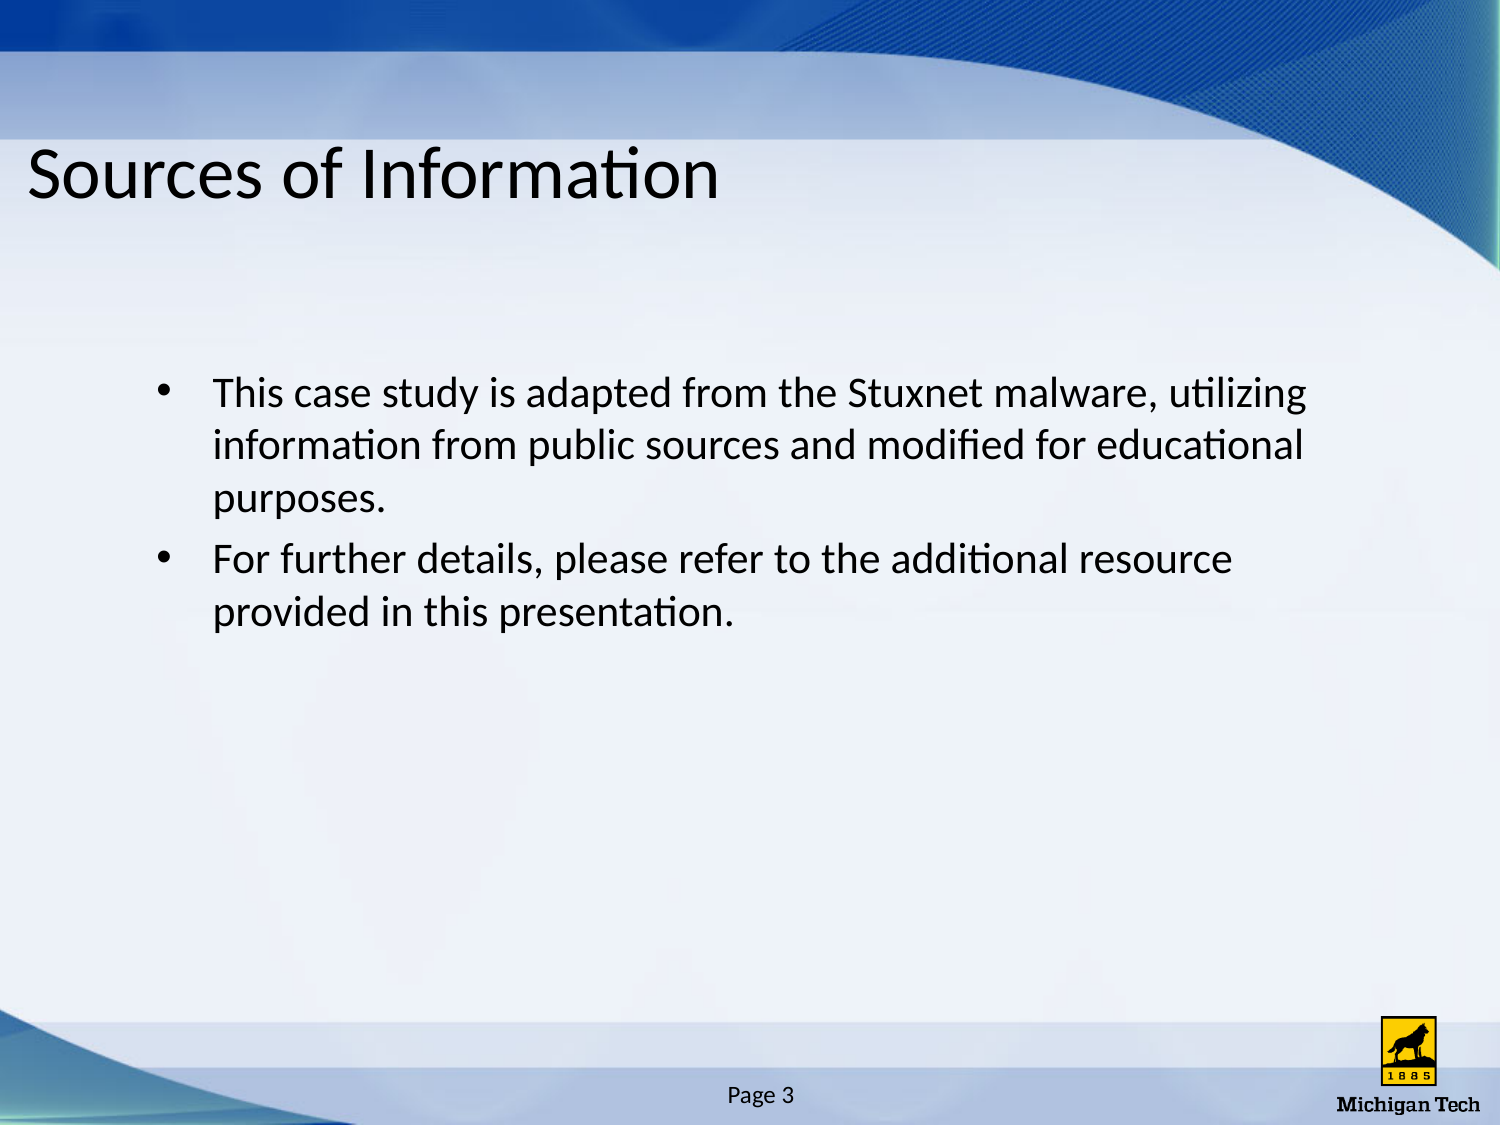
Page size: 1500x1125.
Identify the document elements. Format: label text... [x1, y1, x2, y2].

title Sources of Information [12, 75, 1263, 263]
text_box This case study is adapted from the Stuxnet malware, utilizing information from public sources and modified for educational purposes. For further details, please refer to the additional resource provided in this presentation. [141, 356, 1406, 863]
picture [0, 0, 1500, 1125]
